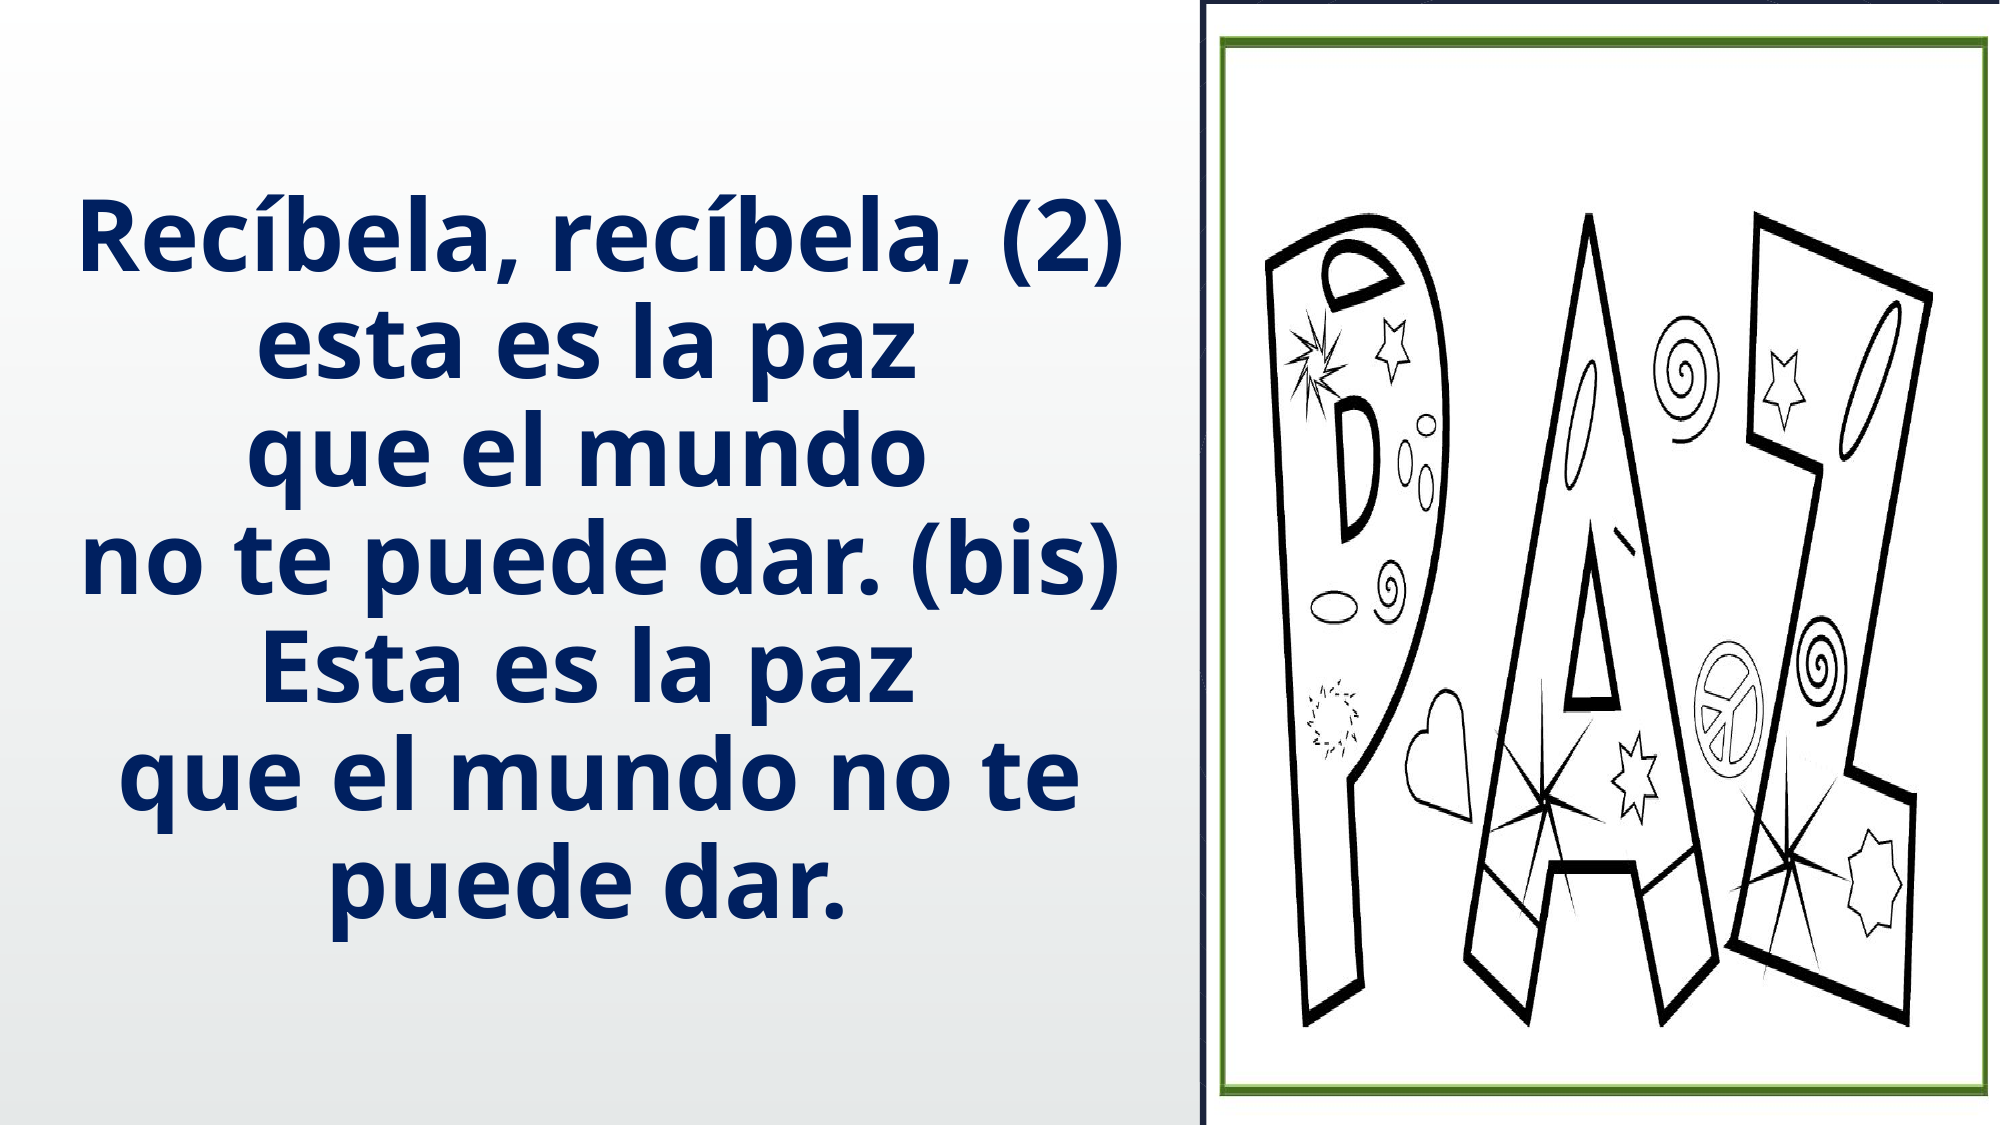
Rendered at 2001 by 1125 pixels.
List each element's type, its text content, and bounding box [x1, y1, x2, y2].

picture [1206, 4, 2001, 1125]
title Recíbela, recíbela, (2) esta es la paz que el mundo no te puede dar. (bis) Esta es la paz que el mundo no te puede dar. [0, 0, 1201, 1125]
